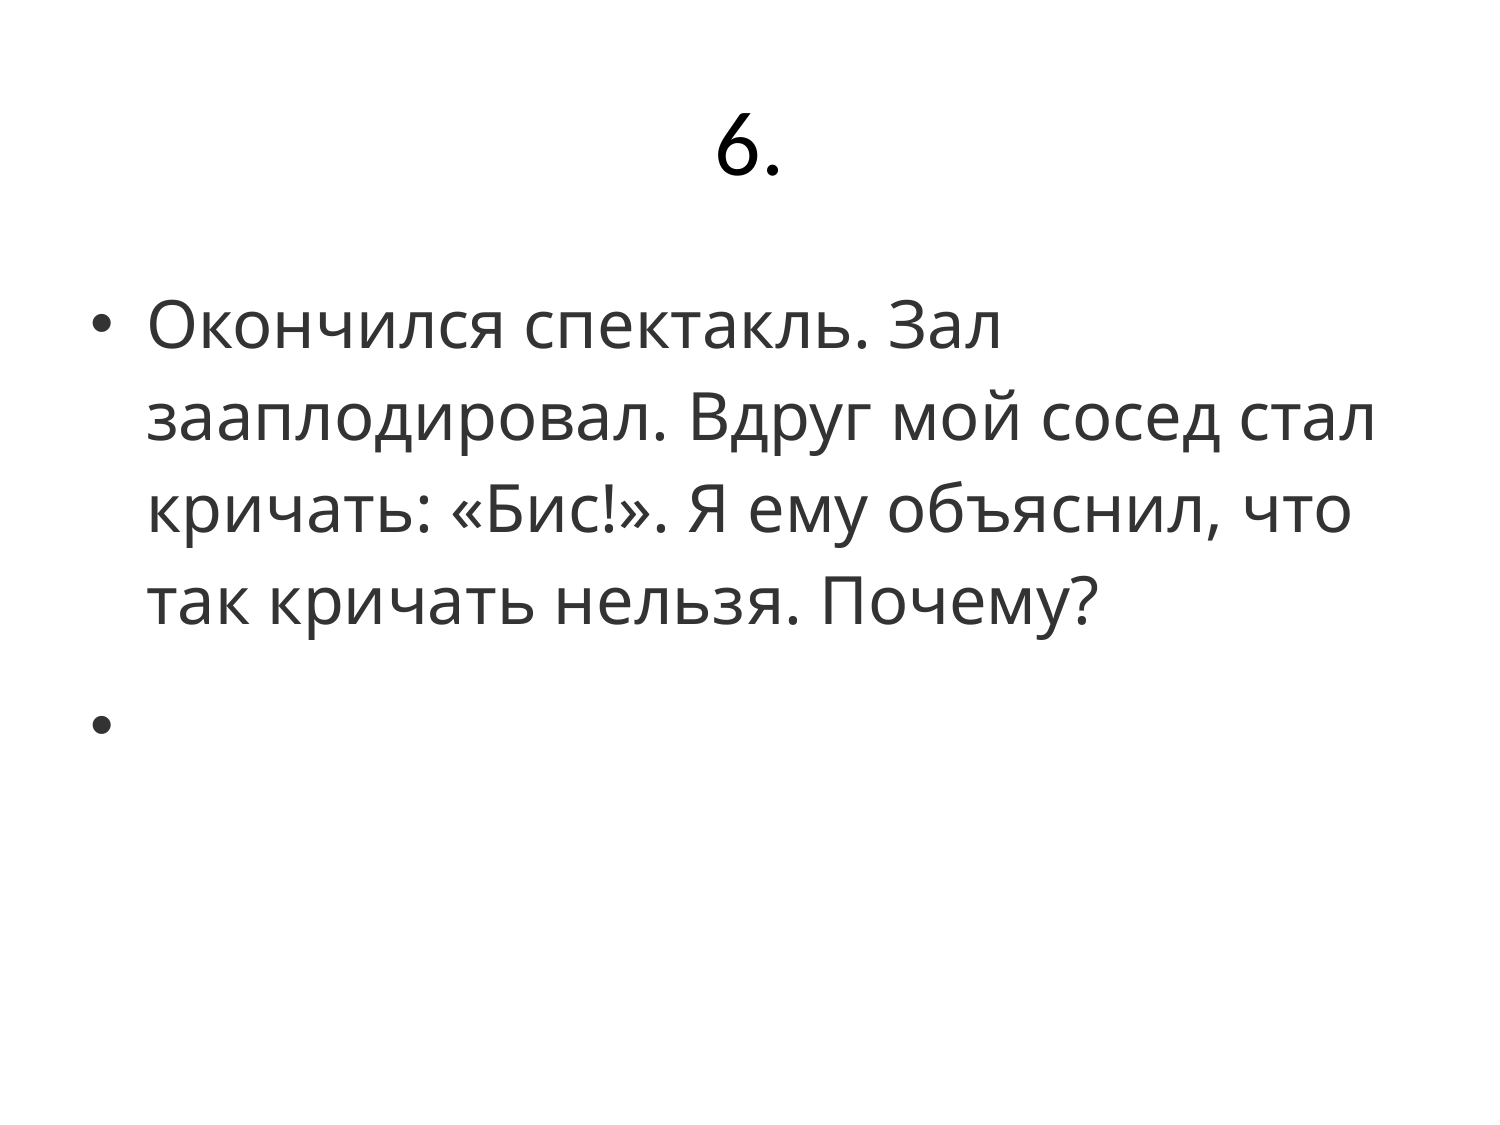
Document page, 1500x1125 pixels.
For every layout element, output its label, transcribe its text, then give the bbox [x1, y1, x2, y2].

list Окончился спектакль. Зал зааплодировал. Вдруг мой сосед стал кричать: «Бис!». Я ему объяснил, что так кричать нельзя. Почему? [75, 262, 1425, 1005]
title 6. [75, 45, 1425, 233]
